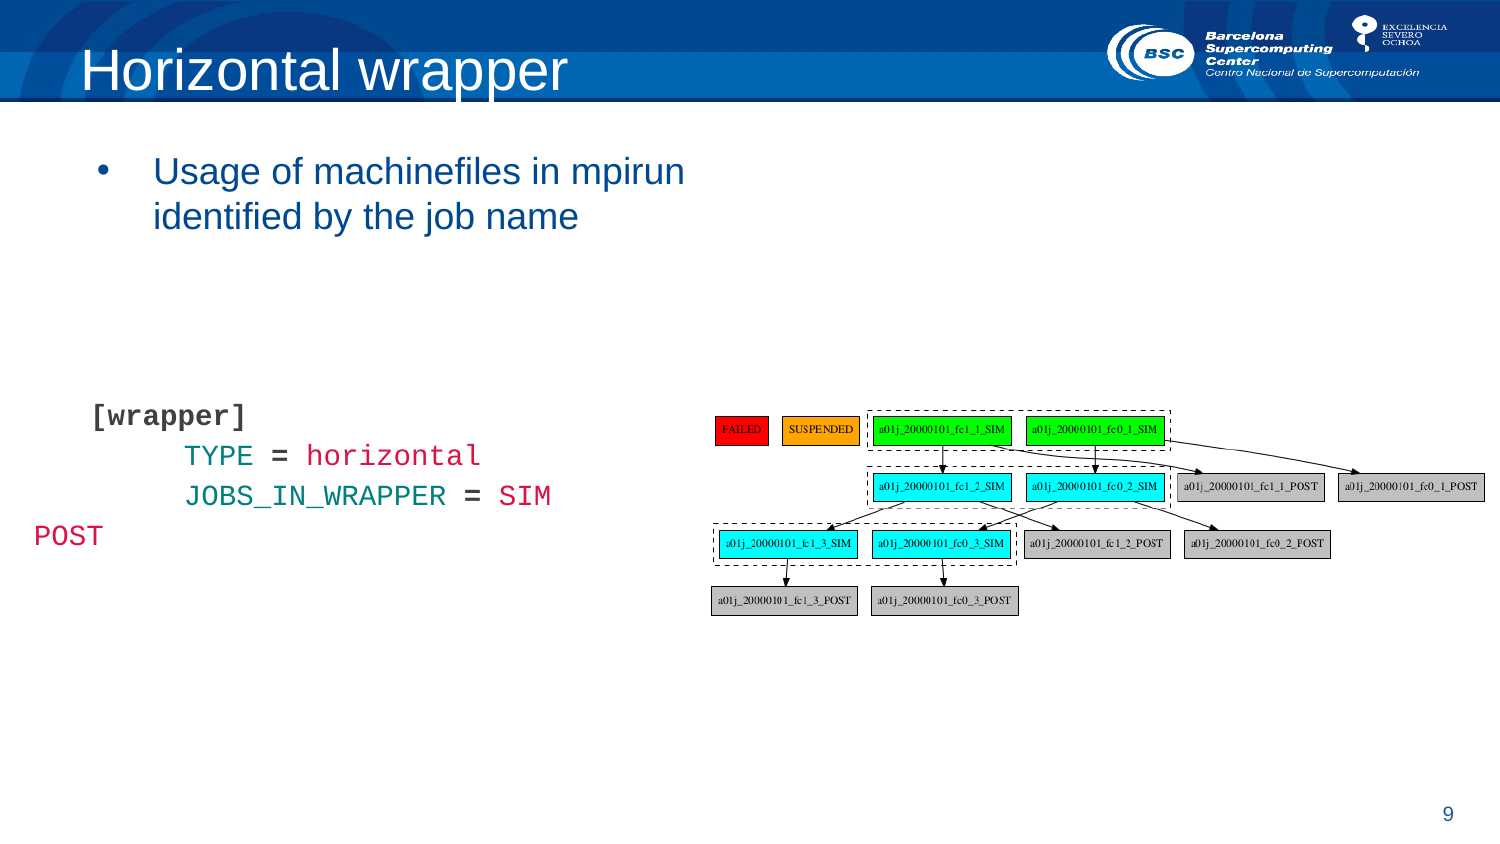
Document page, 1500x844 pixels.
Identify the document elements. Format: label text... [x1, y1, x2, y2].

title Horizontal wrapper [65, 17, 1081, 102]
picture [705, 391, 1500, 626]
picture [0, 0, 1500, 102]
text_box [wrapper] TYPE = horizontal JOBS_IN_WRAPPER = SIM POST [0, 384, 592, 558]
text_box Usage of machinefiles in mpirun identified by the job name [63, 150, 794, 234]
